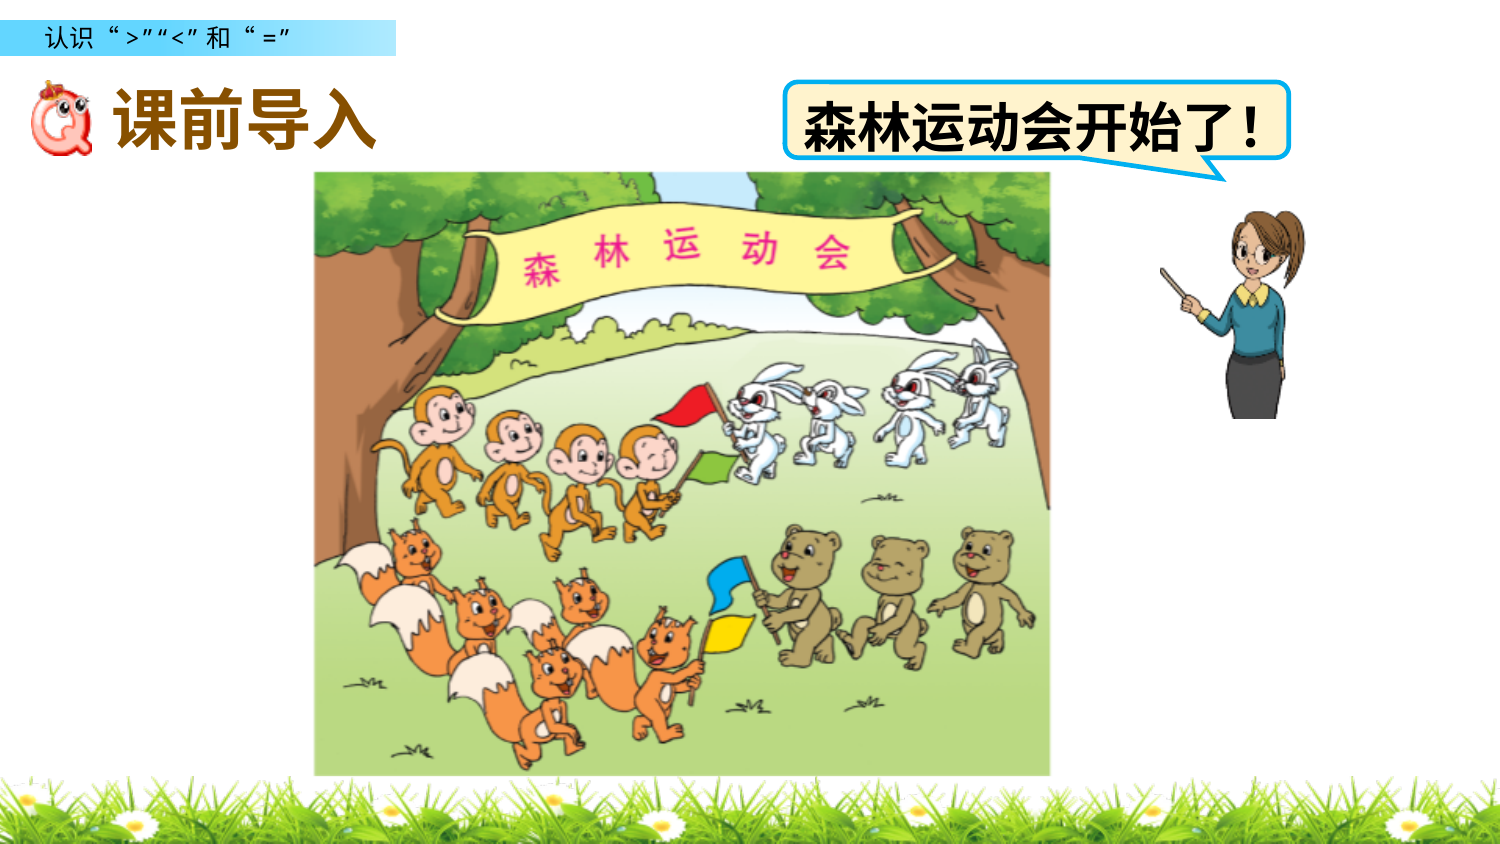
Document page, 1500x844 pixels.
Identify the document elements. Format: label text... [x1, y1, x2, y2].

picture [0, 152, 1500, 844]
text_box 森林运动会开始了！ [785, 81, 1289, 179]
picture [31, 80, 92, 156]
text_box 课前导入 [100, 72, 404, 164]
picture [1159, 210, 1306, 419]
